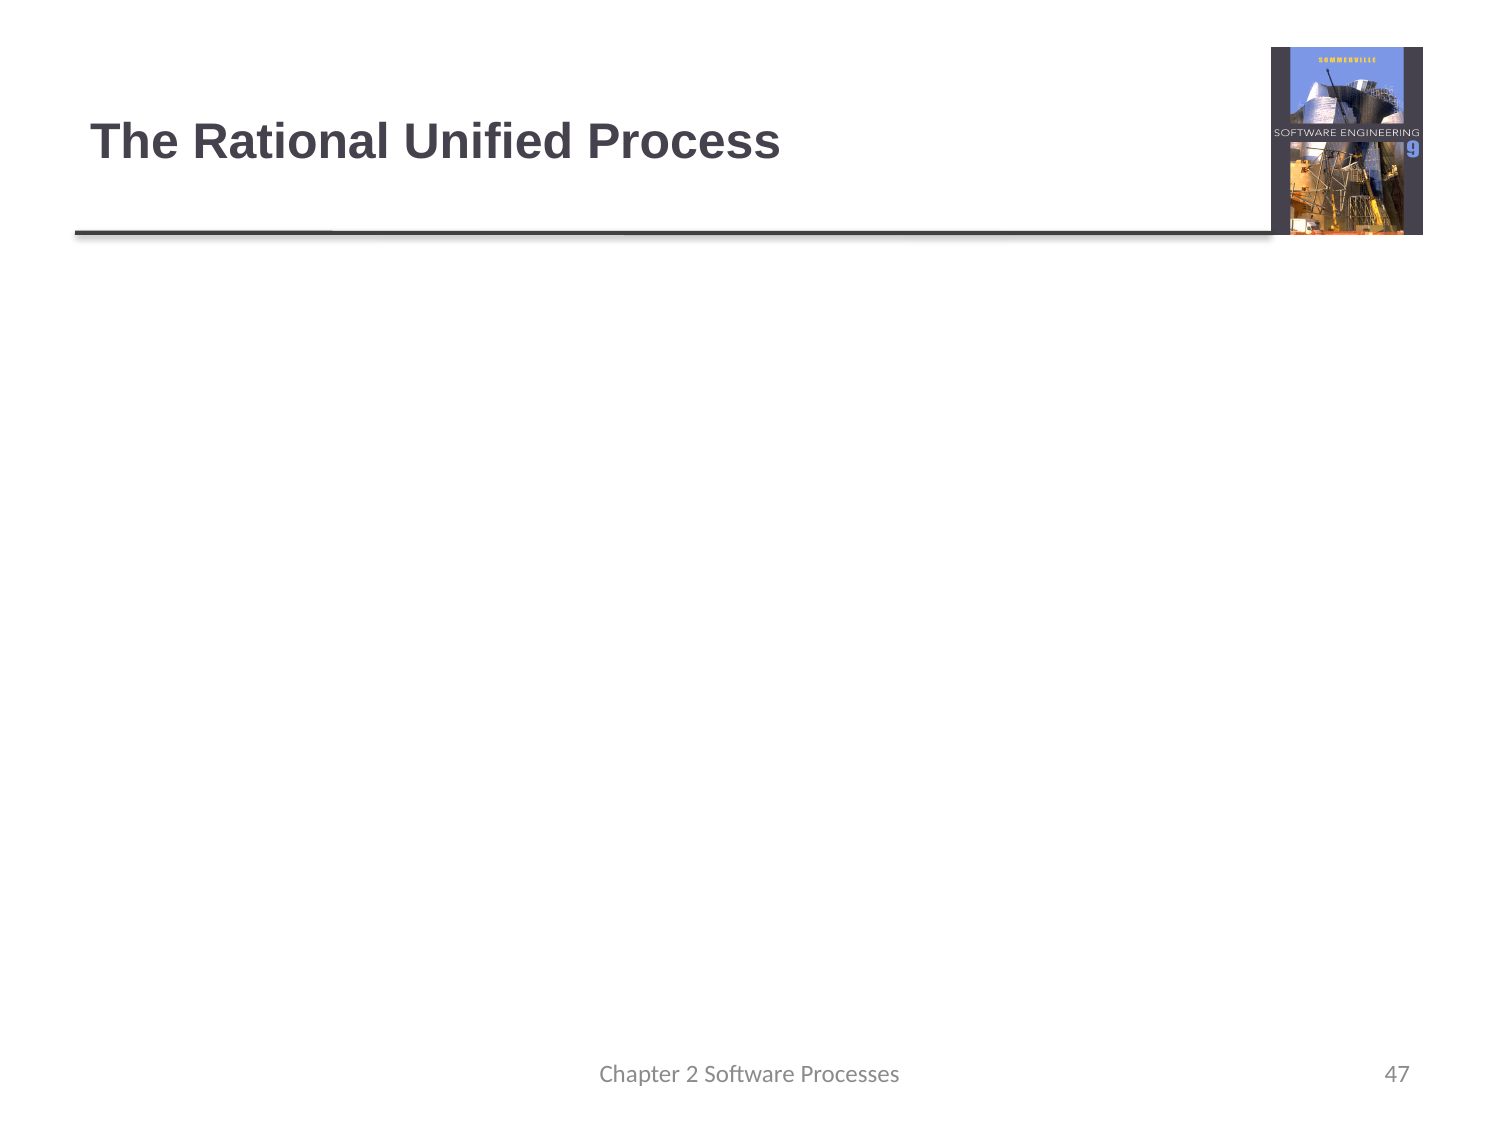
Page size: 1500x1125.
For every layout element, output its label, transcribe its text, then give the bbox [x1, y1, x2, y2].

picture [1272, 47, 1423, 235]
footer Chapter 2 Software Processes [512, 1042, 988, 1103]
title The Rational Unified Process [74, 44, 1272, 233]
slide_number 47 [1074, 1042, 1425, 1103]
